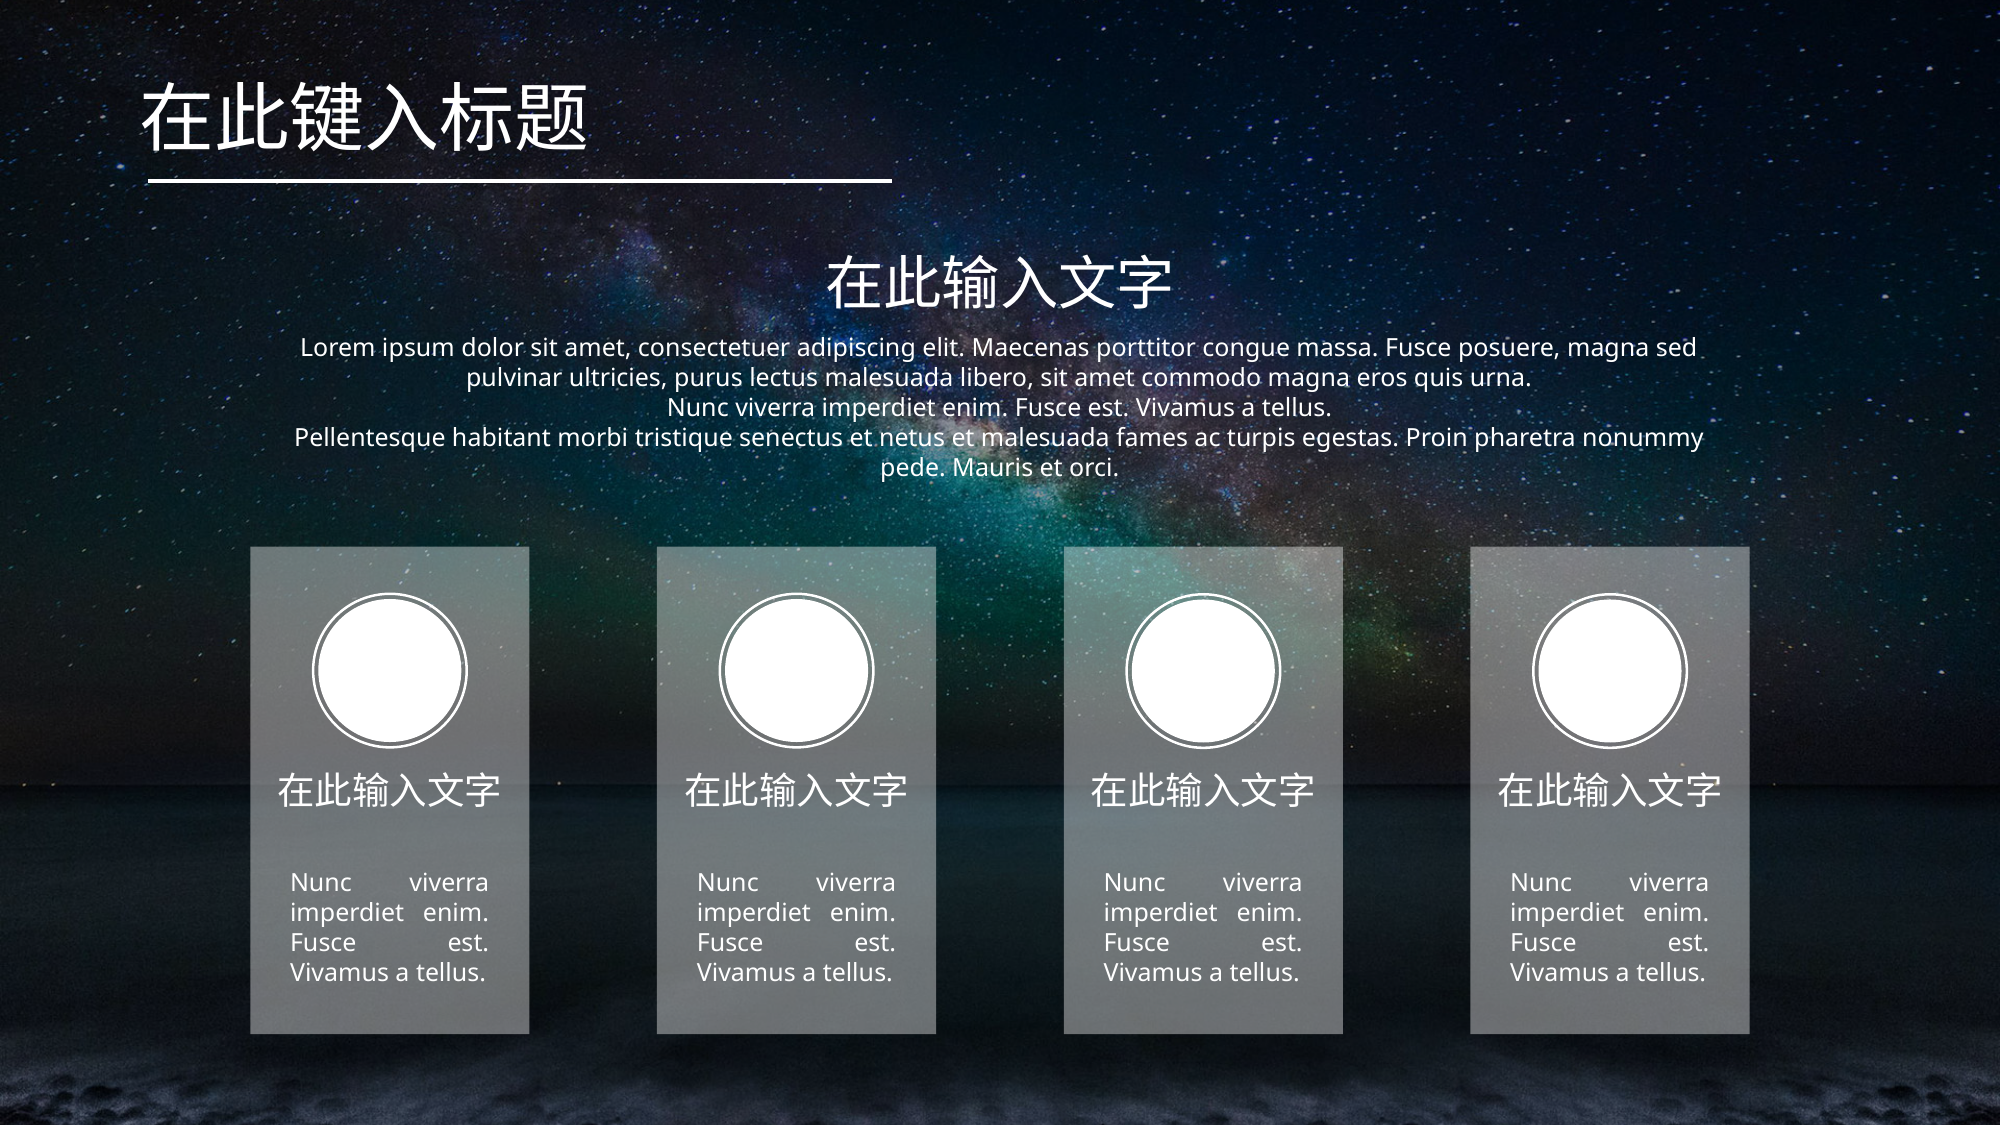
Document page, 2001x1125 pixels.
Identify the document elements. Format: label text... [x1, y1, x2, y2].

text_box Lorem ipsum dolor sit amet, consectetuer adipiscing elit. Maecenas porttitor congue massa. Fusce posuere, magna sed pulvinar ultricies, purus lectus malesuada libero, sit amet commodo magna eros quis urna. Nunc viverra imperdiet enim. Fusce est. Vivamus a tellus. Pellentesque habitant morbi tristique senectus et netus et malesuada fames ac turpis egestas. Proin pharetra nonummy pede. Mauris et orci. [250, 324, 1750, 489]
text_box [249, 546, 530, 1035]
text_box Nunc viverra imperdiet enim. Fusce est. Vivamus a tellus. [1088, 859, 1318, 994]
text_box 在此输入文字 [810, 238, 1190, 324]
text_box [1063, 546, 1344, 1035]
text_box 在此输入文字 [1482, 760, 1738, 820]
text_box 在此输入文字 [1075, 760, 1331, 820]
text_box [656, 546, 937, 1035]
picture [0, 0, 2000, 1125]
text_box 在此键入标题 [124, 63, 605, 169]
text_box 在此输入文字 [669, 760, 924, 820]
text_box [1125, 592, 1282, 750]
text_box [718, 592, 875, 749]
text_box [311, 592, 468, 749]
text_box Nunc viverra imperdiet enim. Fusce est. Vivamus a tellus. [275, 859, 505, 994]
text_box 在此输入文字 [262, 760, 518, 820]
text_box [1469, 546, 1751, 1035]
text_box Nunc viverra imperdiet enim. Fusce est. Vivamus a tellus. [1495, 859, 1725, 994]
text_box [1532, 592, 1689, 750]
text_box Nunc viverra imperdiet enim. Fusce est. Vivamus a tellus. [682, 859, 912, 994]
